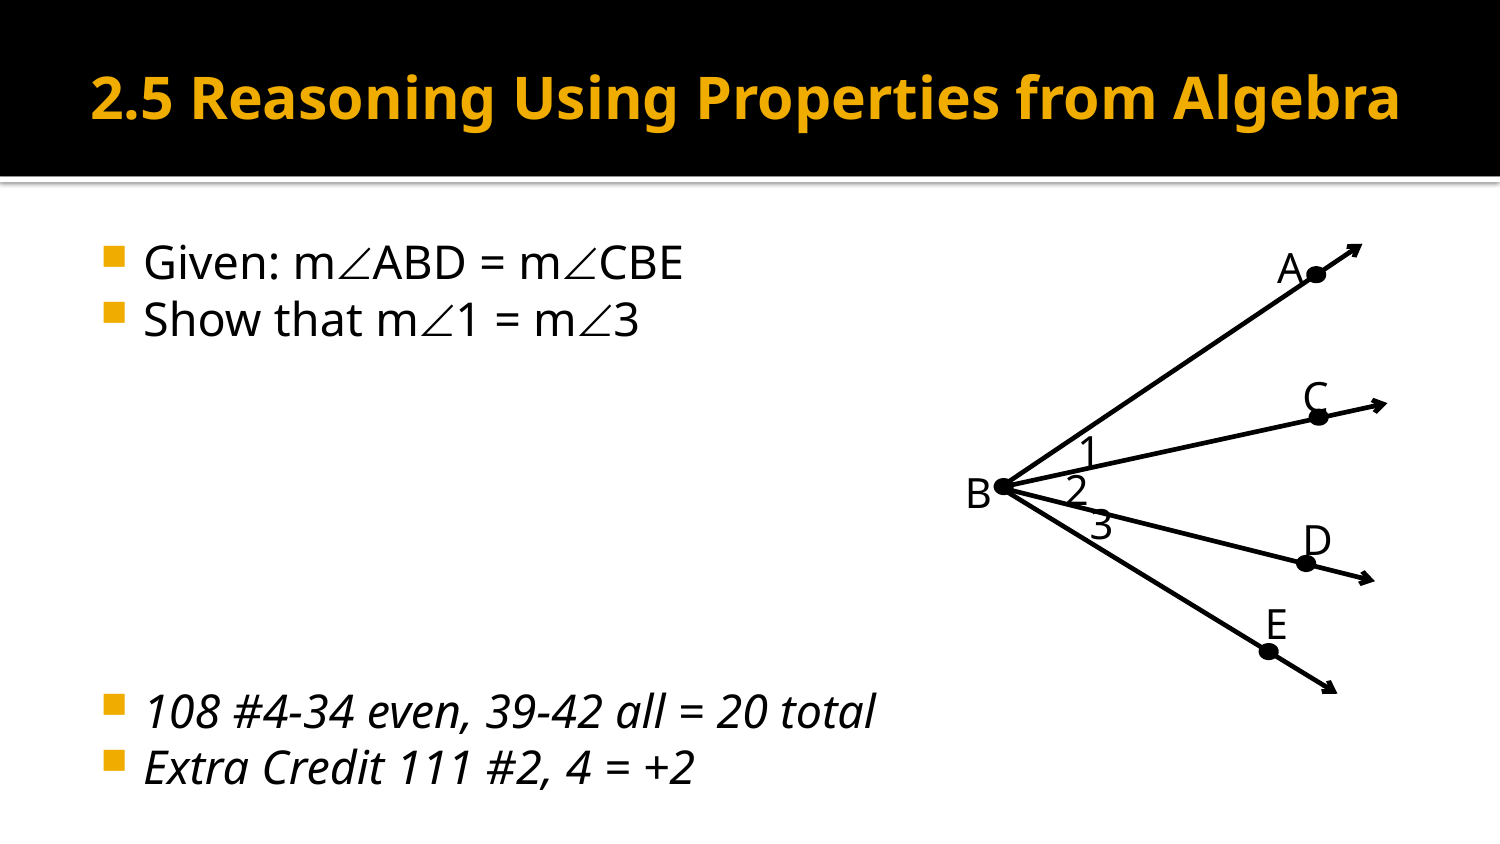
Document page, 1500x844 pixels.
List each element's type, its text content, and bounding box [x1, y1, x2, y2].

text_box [999, 243, 1388, 694]
list Given: mABD = mCBE Show that m1 = m3 108 #4-34 even, 39-42 all = 20 total Extra Credit 111 #2, 4 = +2 [75, 218, 1425, 807]
title 2.5 Reasoning Using Properties from Algebra [75, 19, 1425, 174]
text_box A [1262, 234, 1350, 241]
text_box B [949, 459, 994, 525]
